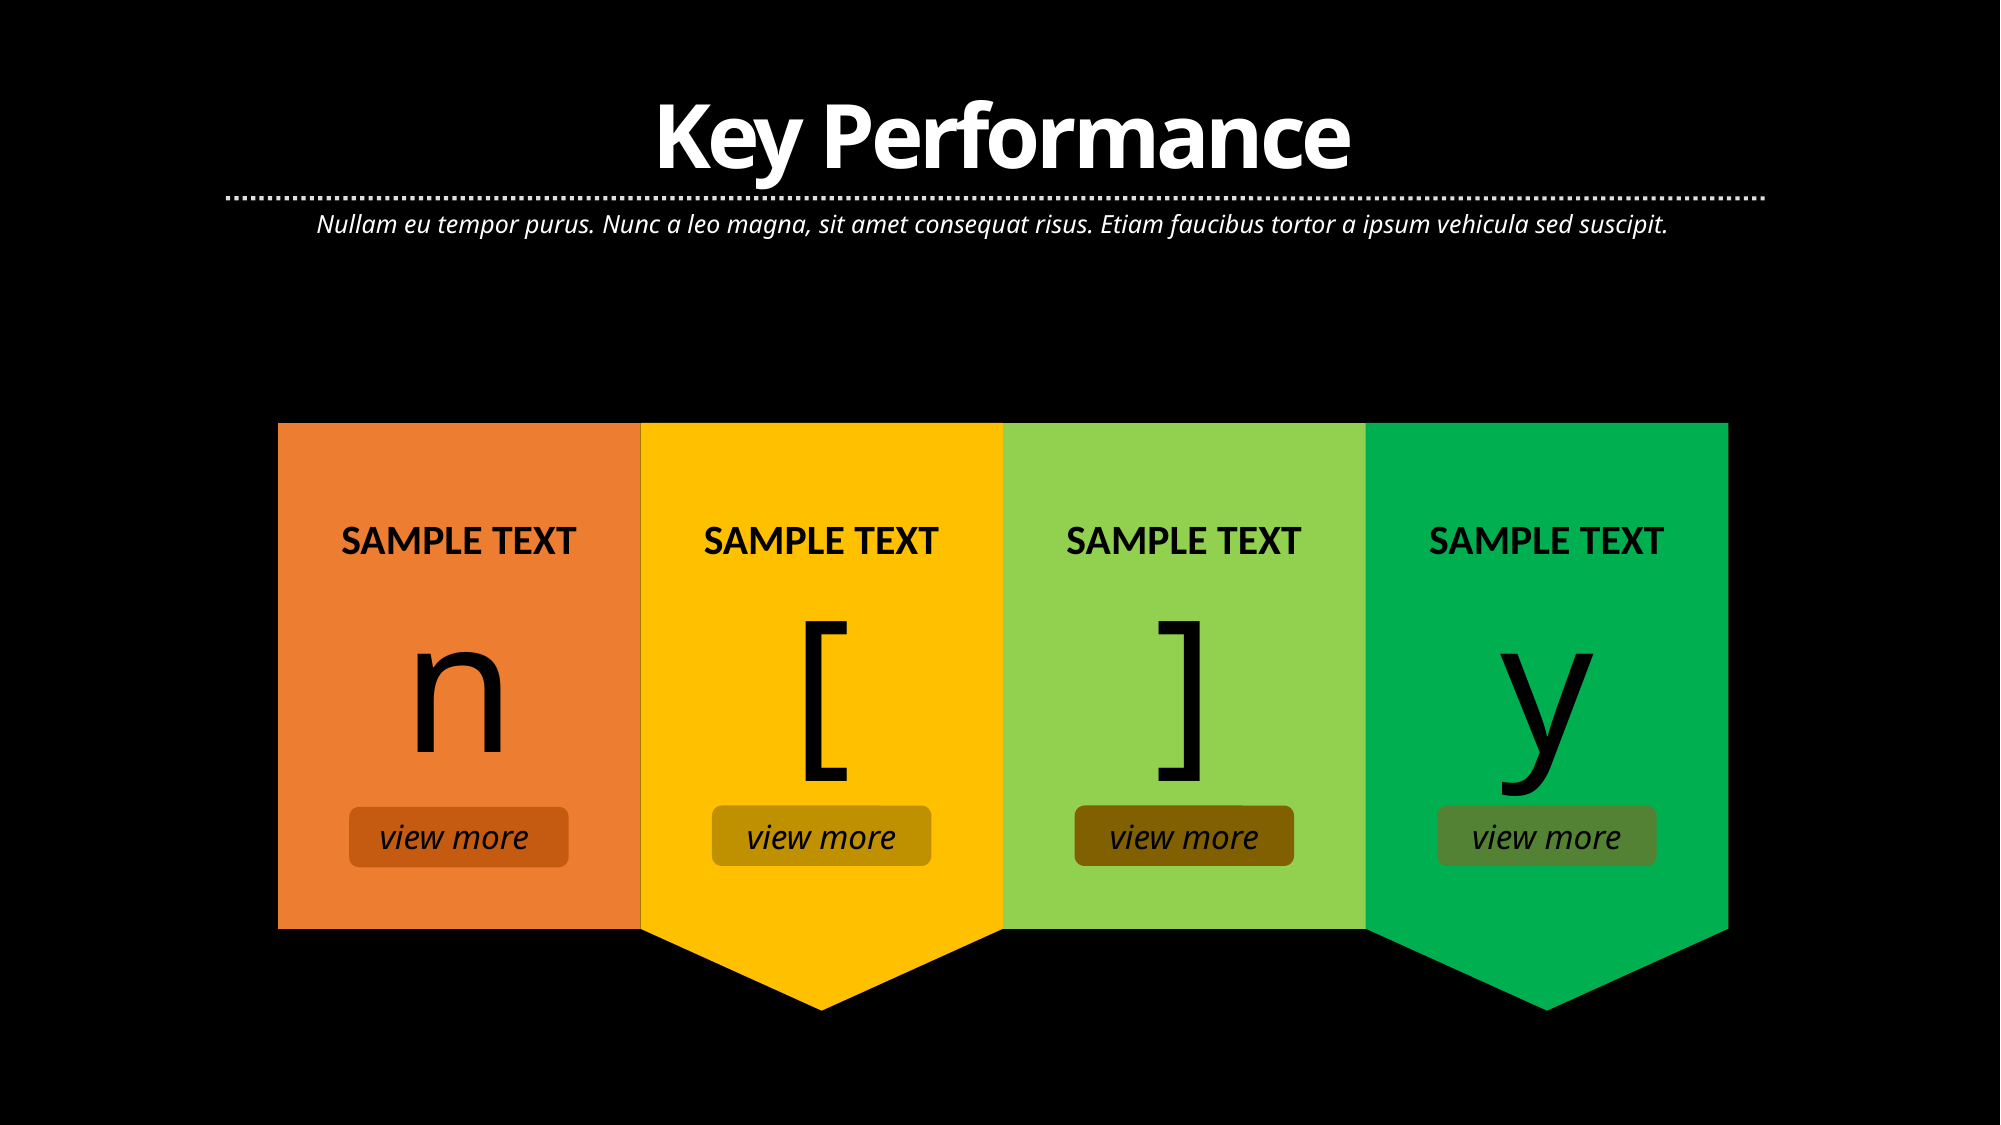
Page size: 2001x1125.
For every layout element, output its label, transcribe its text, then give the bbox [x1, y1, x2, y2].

text_box SAMPLE TEXT [1400, 505, 1694, 571]
text_box n [334, 571, 584, 797]
text_box [1073, 804, 1296, 868]
text_box Nullam eu tempor purus. Nunc a leo magna, sit amet consequat risus. Etiam faucibus tortor a ipsum vehicula sed suscipit. [117, 203, 1878, 244]
text_box SAMPLE TEXT [674, 505, 969, 571]
text_box [639, 421, 1005, 1012]
text_box ] [1060, 571, 1309, 797]
text_box [277, 422, 639, 930]
text_box [1436, 804, 1658, 868]
text_box view more [1457, 809, 1637, 864]
text_box [ [697, 571, 946, 797]
text_box [710, 804, 933, 868]
text_box SAMPLE TEXT [1037, 505, 1331, 571]
text_box view more [364, 809, 544, 864]
text_box view more [732, 809, 912, 864]
text_box [348, 805, 570, 869]
text_box Key Performance [642, 74, 1365, 192]
text_box [1005, 422, 1364, 930]
text_box view more [1094, 809, 1274, 864]
text_box y [1422, 571, 1672, 797]
text_box SAMPLE TEXT [312, 505, 606, 571]
text_box [1364, 421, 1730, 1012]
